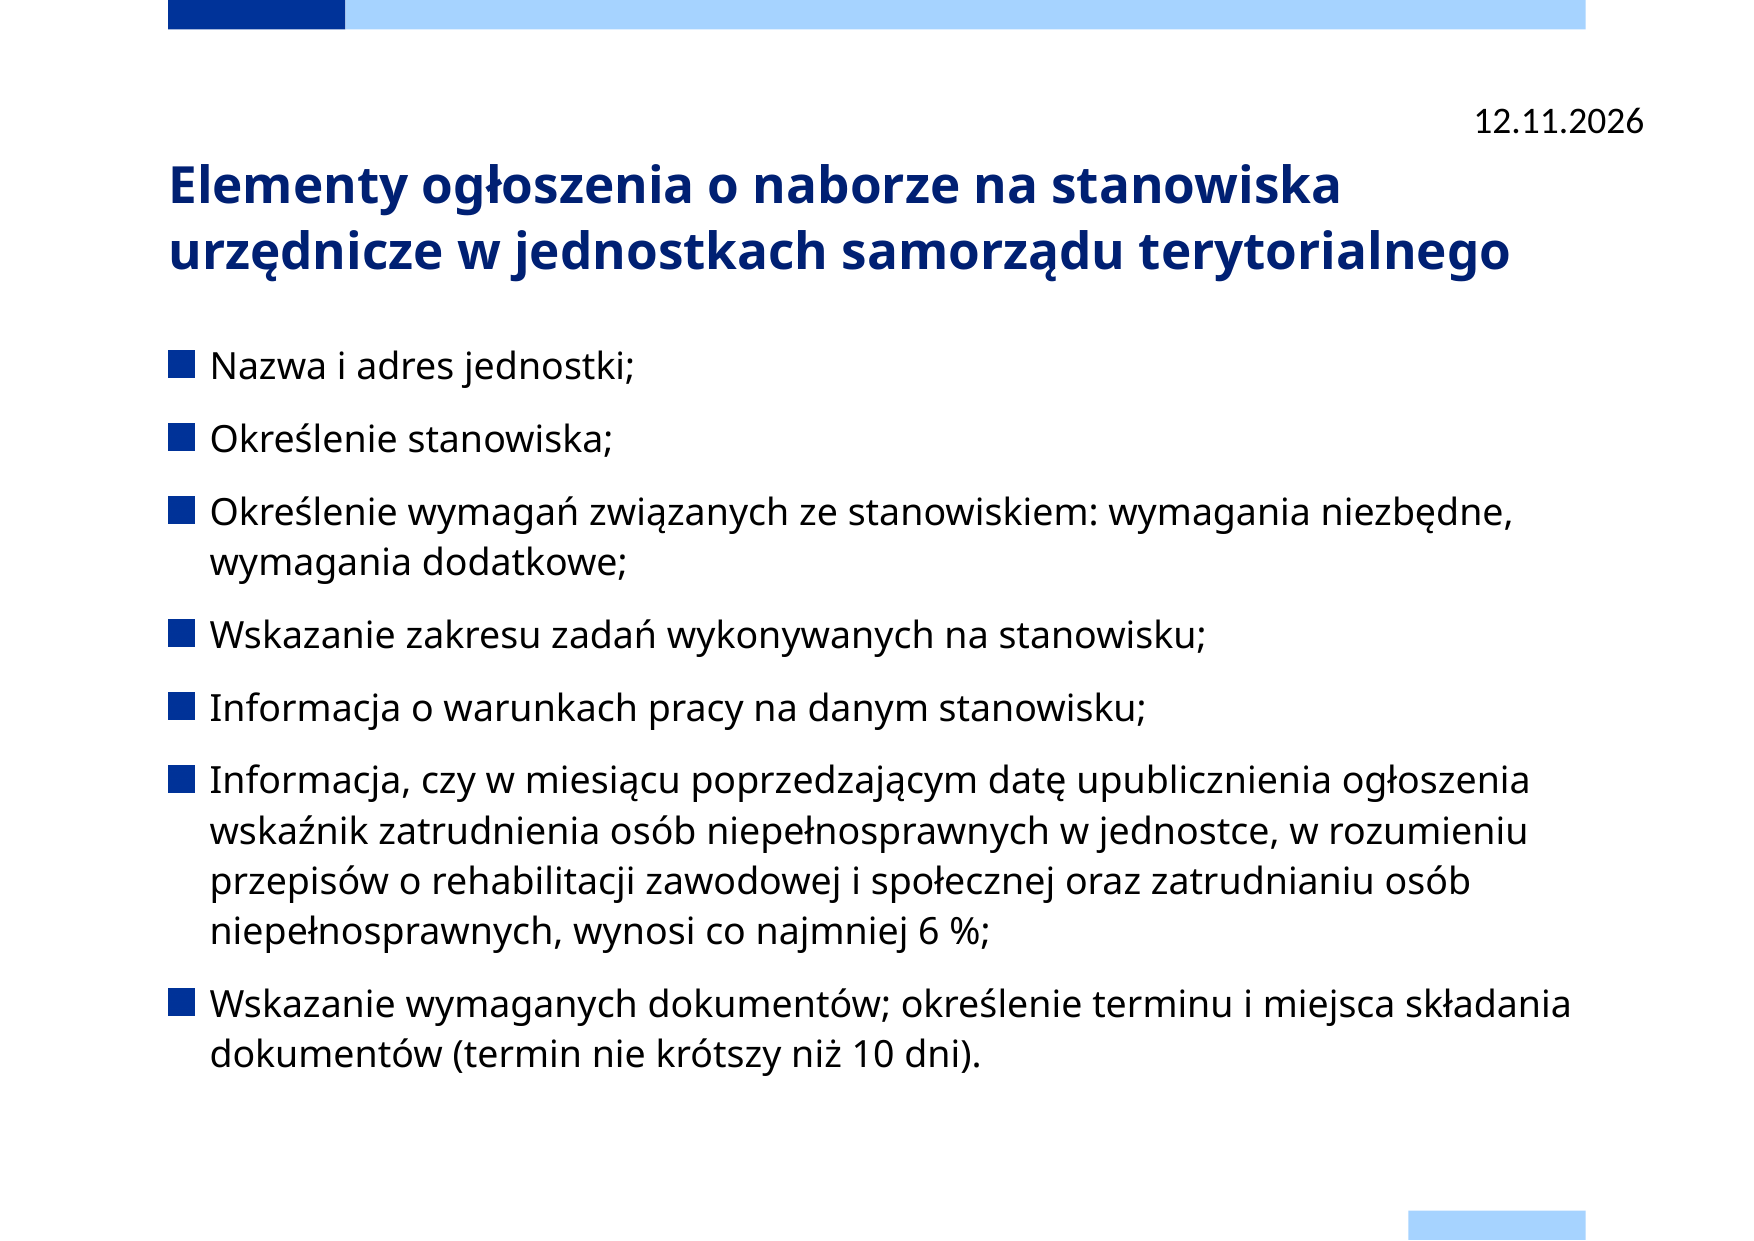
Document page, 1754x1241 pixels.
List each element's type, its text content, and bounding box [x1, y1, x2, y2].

picture [168, 692, 195, 720]
picture [168, 765, 195, 793]
picture [168, 423, 195, 451]
title Elementy ogłoszenia o naborze na stanowiska urzędnicze w jednostkach samorządu terytorialnego [168, 147, 1586, 325]
list Nazwa i adres jednostki; Określenie stanowiska; Określenie wymagań związanych ze stanowiskiem: wymagania niezbędne, wymagania dodatkowe; Wskazanie zakresu zadań wykonywanych na stanowisku; Informacja o warunkach pracy na danym stanowisku; Informacja, czy w miesiącu poprzedzającym datę upublicznienia ogłoszenia wskaźnik zatrudnienia osób niepełnosprawnych w jednostce, w rozumieniu przepisów o rehabilitacji zawodowej i społecznej oraz zatrudnianiu osób niepełnosprawnych, wynosi co najmniej 6 %; Wskazanie wymaganych dokumentów; określenie terminu i miejsca składania dokumentów (termin nie krótszy niż 10 dni). [168, 336, 1586, 1105]
picture [168, 350, 195, 378]
picture [168, 496, 195, 524]
picture [168, 988, 195, 1016]
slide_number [1458, 88, 1754, 149]
picture [168, 619, 195, 647]
